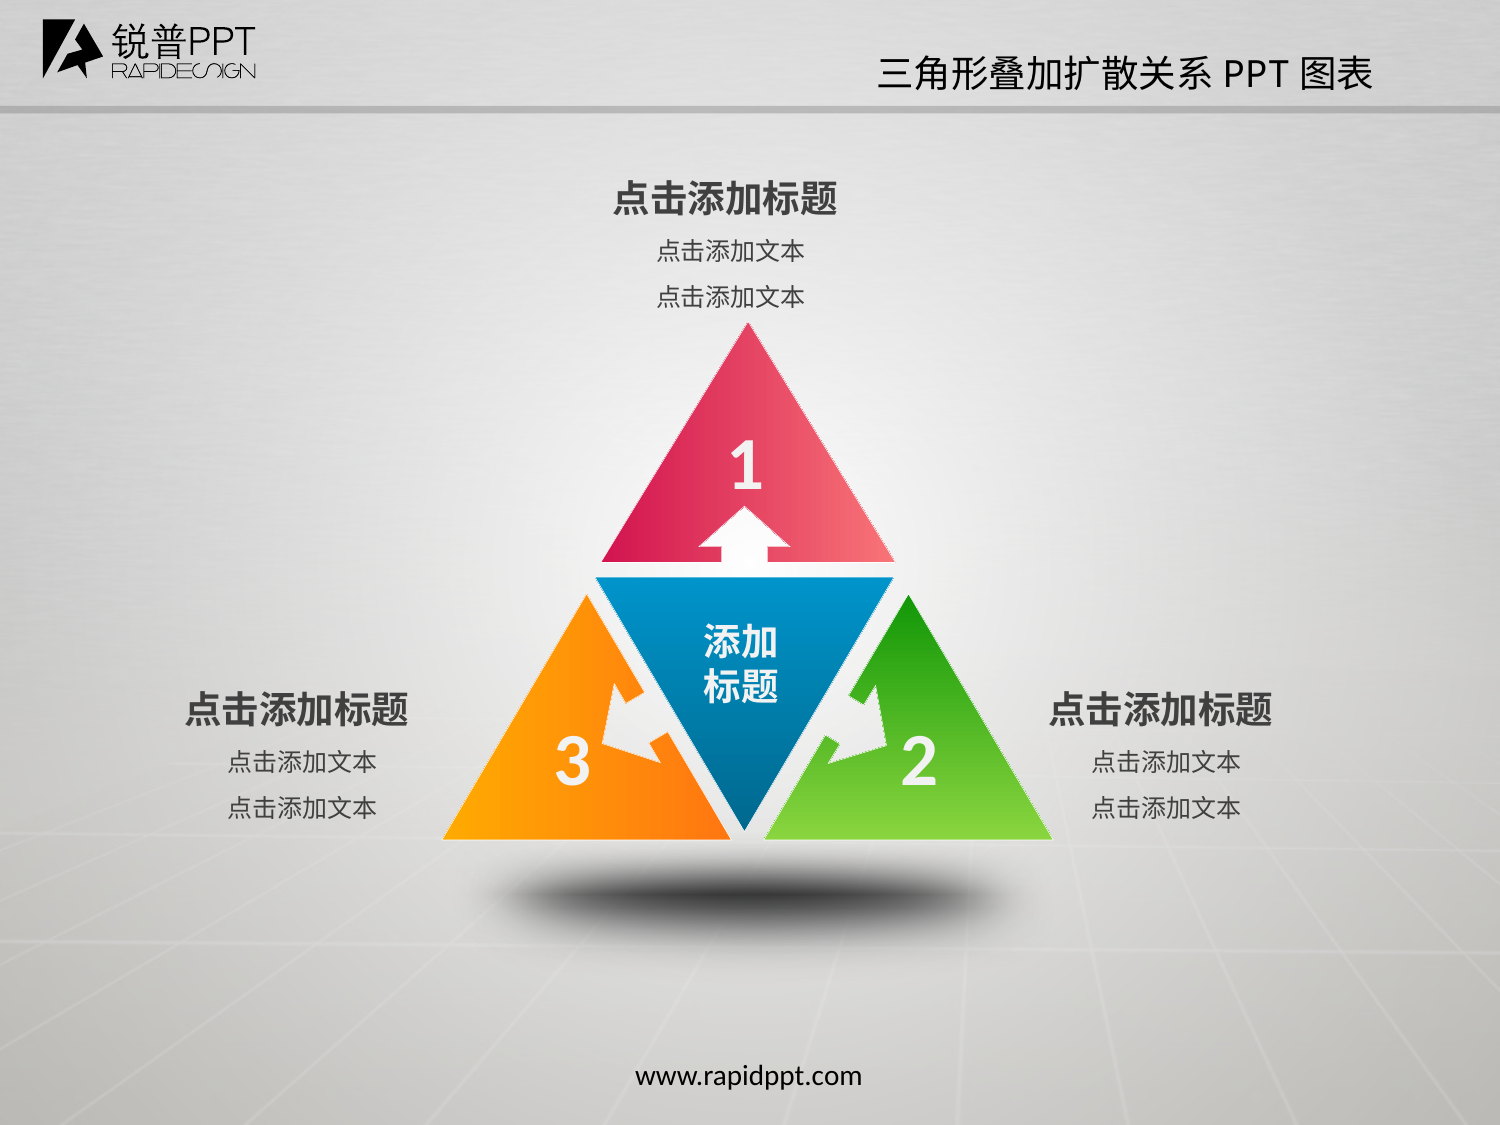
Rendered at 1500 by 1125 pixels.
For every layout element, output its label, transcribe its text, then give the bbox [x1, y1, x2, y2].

text_box 点击添加标题 [145, 678, 483, 739]
text_box 点击添加文本 [639, 228, 845, 273]
text_box [593, 574, 896, 834]
text_box 添加标题 [683, 610, 799, 716]
text_box 3 [538, 702, 606, 808]
text_box 点击添加标题 [574, 167, 911, 228]
text_box 点击添加文本 [211, 784, 417, 830]
text_box 点击添加文本 [639, 273, 845, 319]
text_box 1 [711, 407, 779, 512]
text_box 2 [885, 702, 954, 808]
text_box 三角形叠加扩散关系PPT图表 [861, 42, 1406, 103]
text_box [440, 591, 734, 843]
text_box 点击添加文本 [1075, 739, 1281, 784]
text_box [761, 591, 1056, 843]
text_box 点击添加文本 [211, 739, 417, 784]
text_box www.rapidppt.com [620, 1048, 878, 1099]
text_box 点击添加文本 [1075, 784, 1281, 830]
text_box 点击添加标题 [1009, 678, 1346, 739]
text_box [598, 319, 898, 565]
